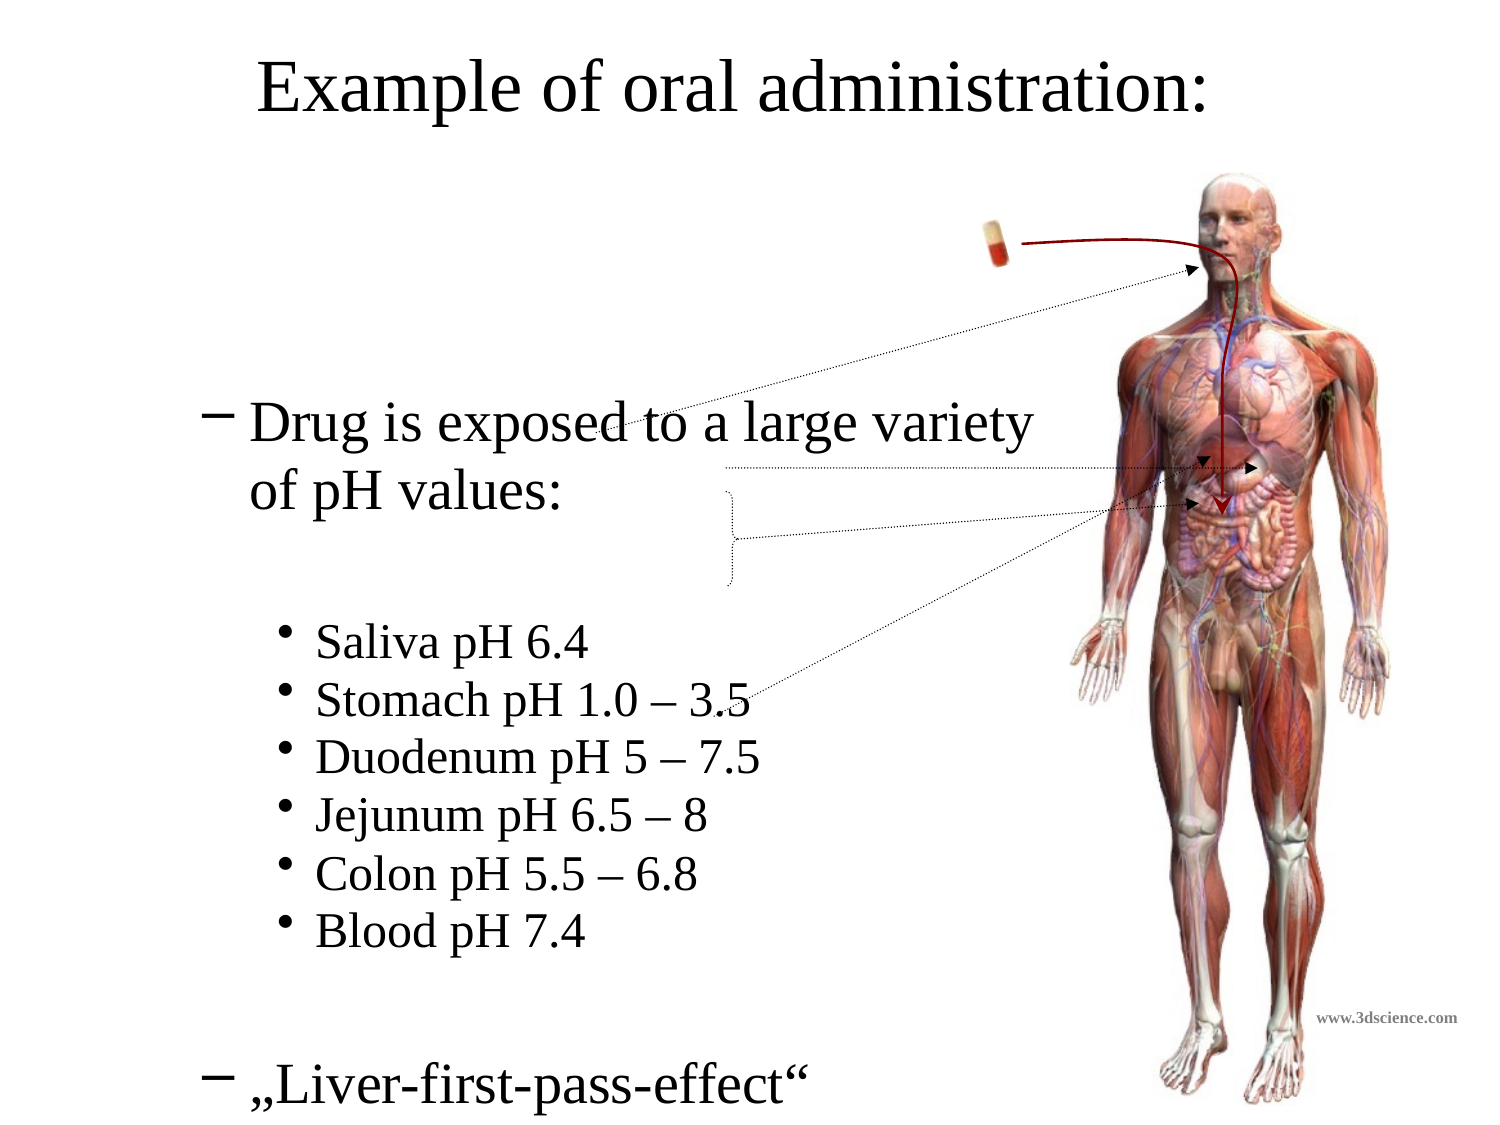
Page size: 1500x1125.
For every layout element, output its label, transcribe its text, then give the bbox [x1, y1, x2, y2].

picture [982, 219, 1010, 268]
text_box Example of oral administration: [241, 46, 1227, 134]
list Drug is exposed to a large variety of pH values: Saliva pH 6.4 Stomach pH 1.0 – 3.5 Duodenum pH 5 – 7.5 Jejunum pH 6.5 – 8 Colon pH 5.5 – 6.8 Blood pH 7.4 „Liver-first-pass-effect“ [112, 324, 1063, 1001]
text_box www.3dscience.com [1396, 999, 1500, 1035]
text_box [726, 491, 739, 587]
text_box [1021, 241, 1063, 300]
picture [1068, 172, 1392, 1107]
